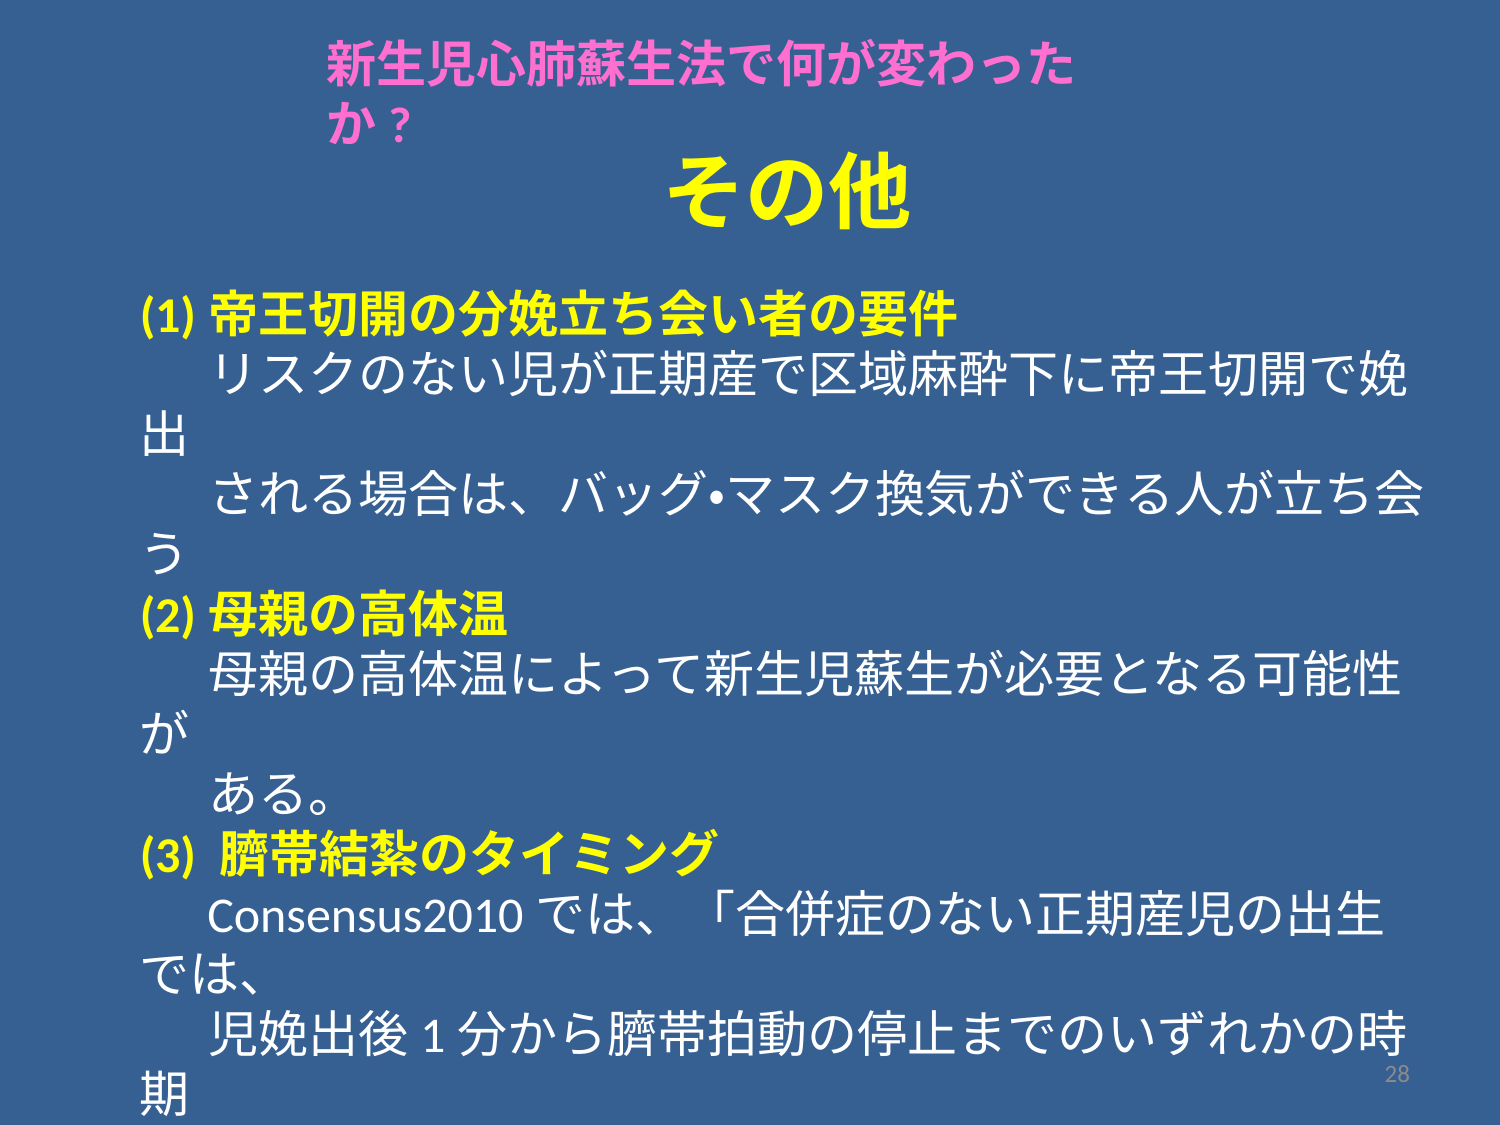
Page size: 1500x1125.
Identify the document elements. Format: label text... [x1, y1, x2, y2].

text_box [237, 950, 268, 1006]
slide_number 28 [1074, 1042, 1425, 1103]
text_box 新生児心肺蘇生法で何が変わったか? [311, 24, 1175, 160]
text_box その他 [74, 93, 1425, 239]
text_box (1)帝王切開の分娩立ち会い者の要件 リスクのない児が正期産で区域麻酔下に帝王切開で娩出 される場合は、バッグ・マスク換気ができる人が立ち会う (2)母親の高体温 母親の高体温によって新生児蘇生が必要となる可能性が ある。 (3) 臍帯結紮のタイミング Consensus2010では、「合併症のない正期産児の出生では、 児娩出後1分から臍帯拍動の停止までのいずれかの時期 での臍帯結紮、あるいは最低１分以上の臍帯遅延結紮は 有益である。」として臍帯遅延結紮が推奨された。 し かし、黄疸発症の多い日本では保留。 [125, 274, 1450, 1125]
